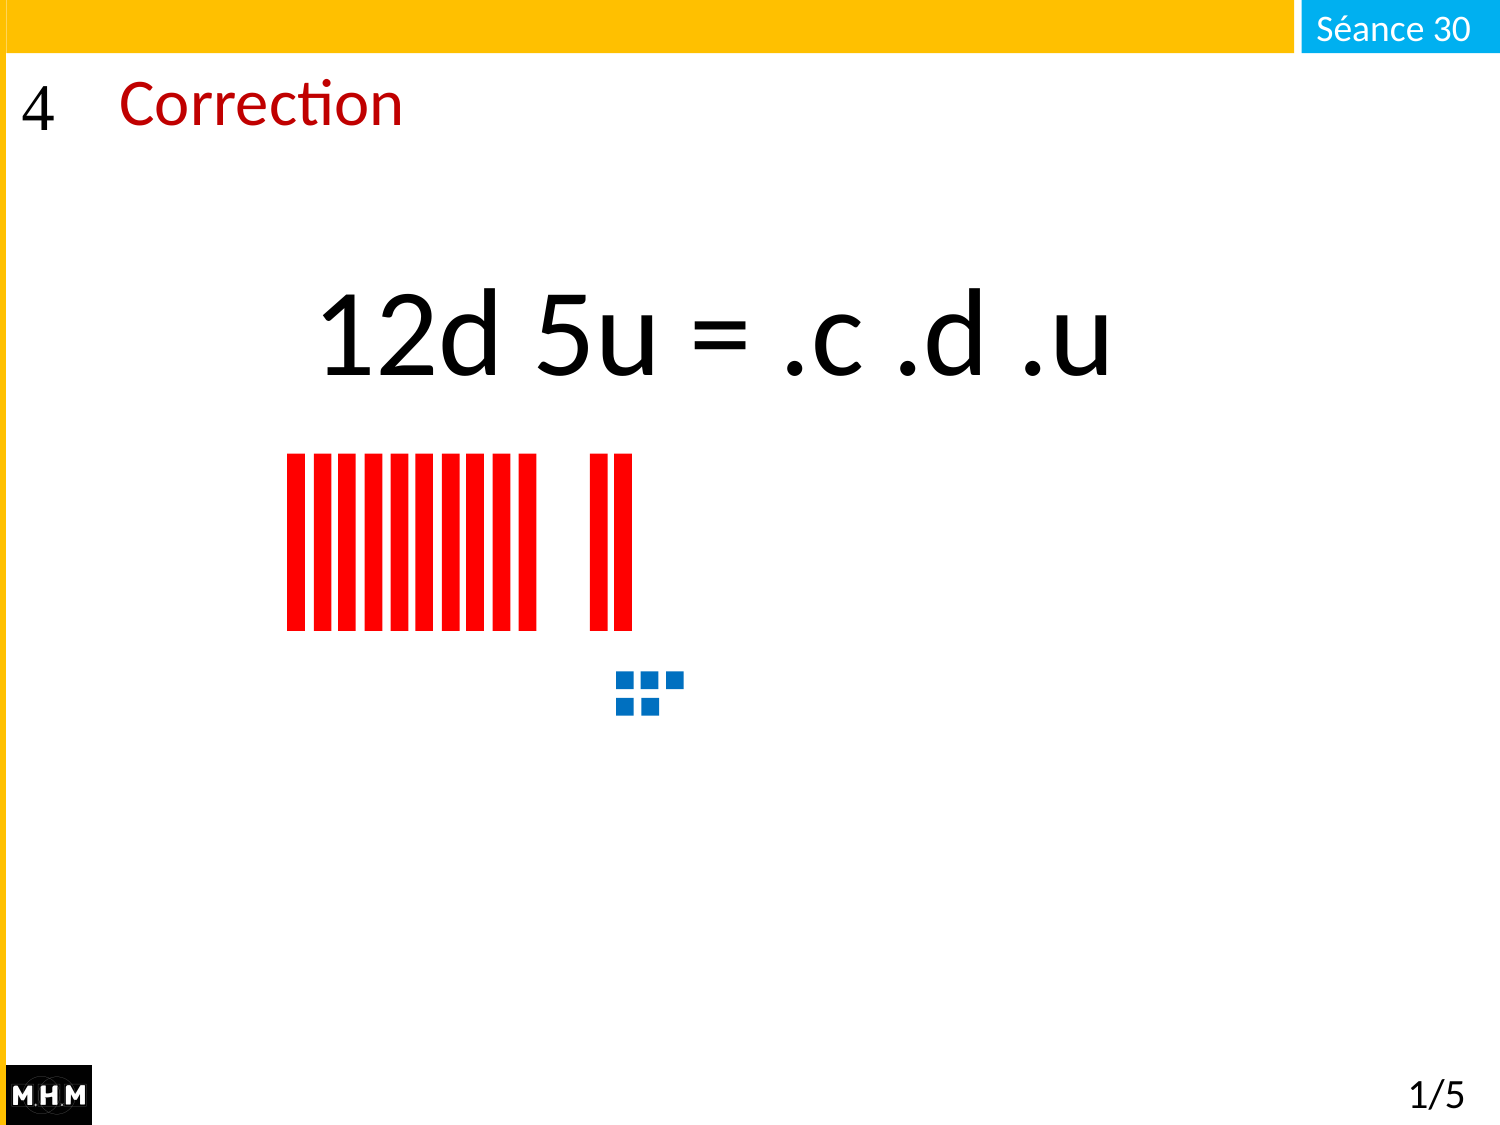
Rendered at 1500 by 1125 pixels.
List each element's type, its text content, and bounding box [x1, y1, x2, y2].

title Correction [104, 60, 1391, 148]
list 1/5 [1373, 1064, 1500, 1125]
text_box [640, 697, 660, 717]
text_box [615, 697, 635, 717]
text_box [589, 453, 609, 632]
text_box [313, 453, 332, 632]
text_box [441, 453, 461, 632]
text_box [390, 453, 409, 632]
text_box [615, 670, 635, 690]
text_box [492, 453, 511, 632]
text_box [613, 453, 633, 632]
text_box [518, 453, 537, 632]
text_box [286, 453, 306, 632]
text_box [640, 670, 659, 690]
text_box [337, 453, 357, 632]
text_box [465, 453, 485, 632]
text_box 12d 5u = .c .d .u [53, 242, 1375, 408]
text_box [665, 670, 685, 690]
text_box [364, 453, 383, 632]
text_box [414, 453, 434, 632]
picture [6, 1065, 92, 1125]
